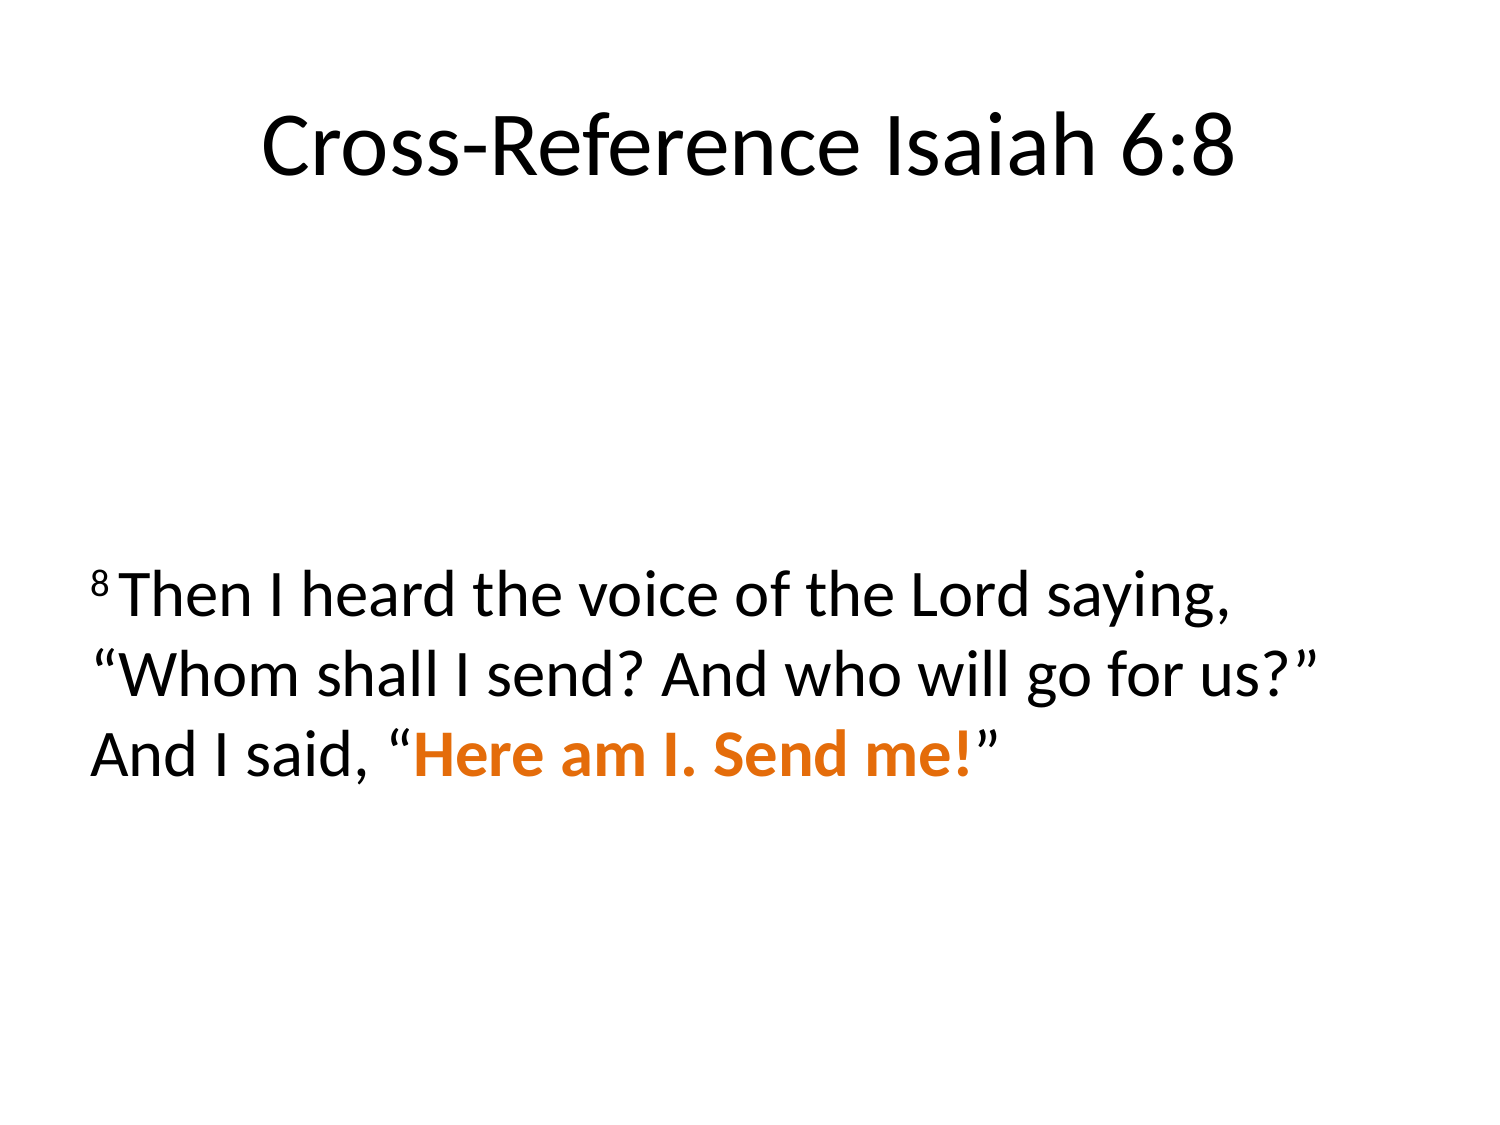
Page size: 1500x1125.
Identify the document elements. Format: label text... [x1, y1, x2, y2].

list 8 Then I heard the voice of the Lord saying, “Whom shall I send? And who will go for us?” And I said, “Here am I. Send me!” [75, 262, 1425, 1005]
title Cross-Reference Isaiah 6:8 [75, 45, 1425, 233]
